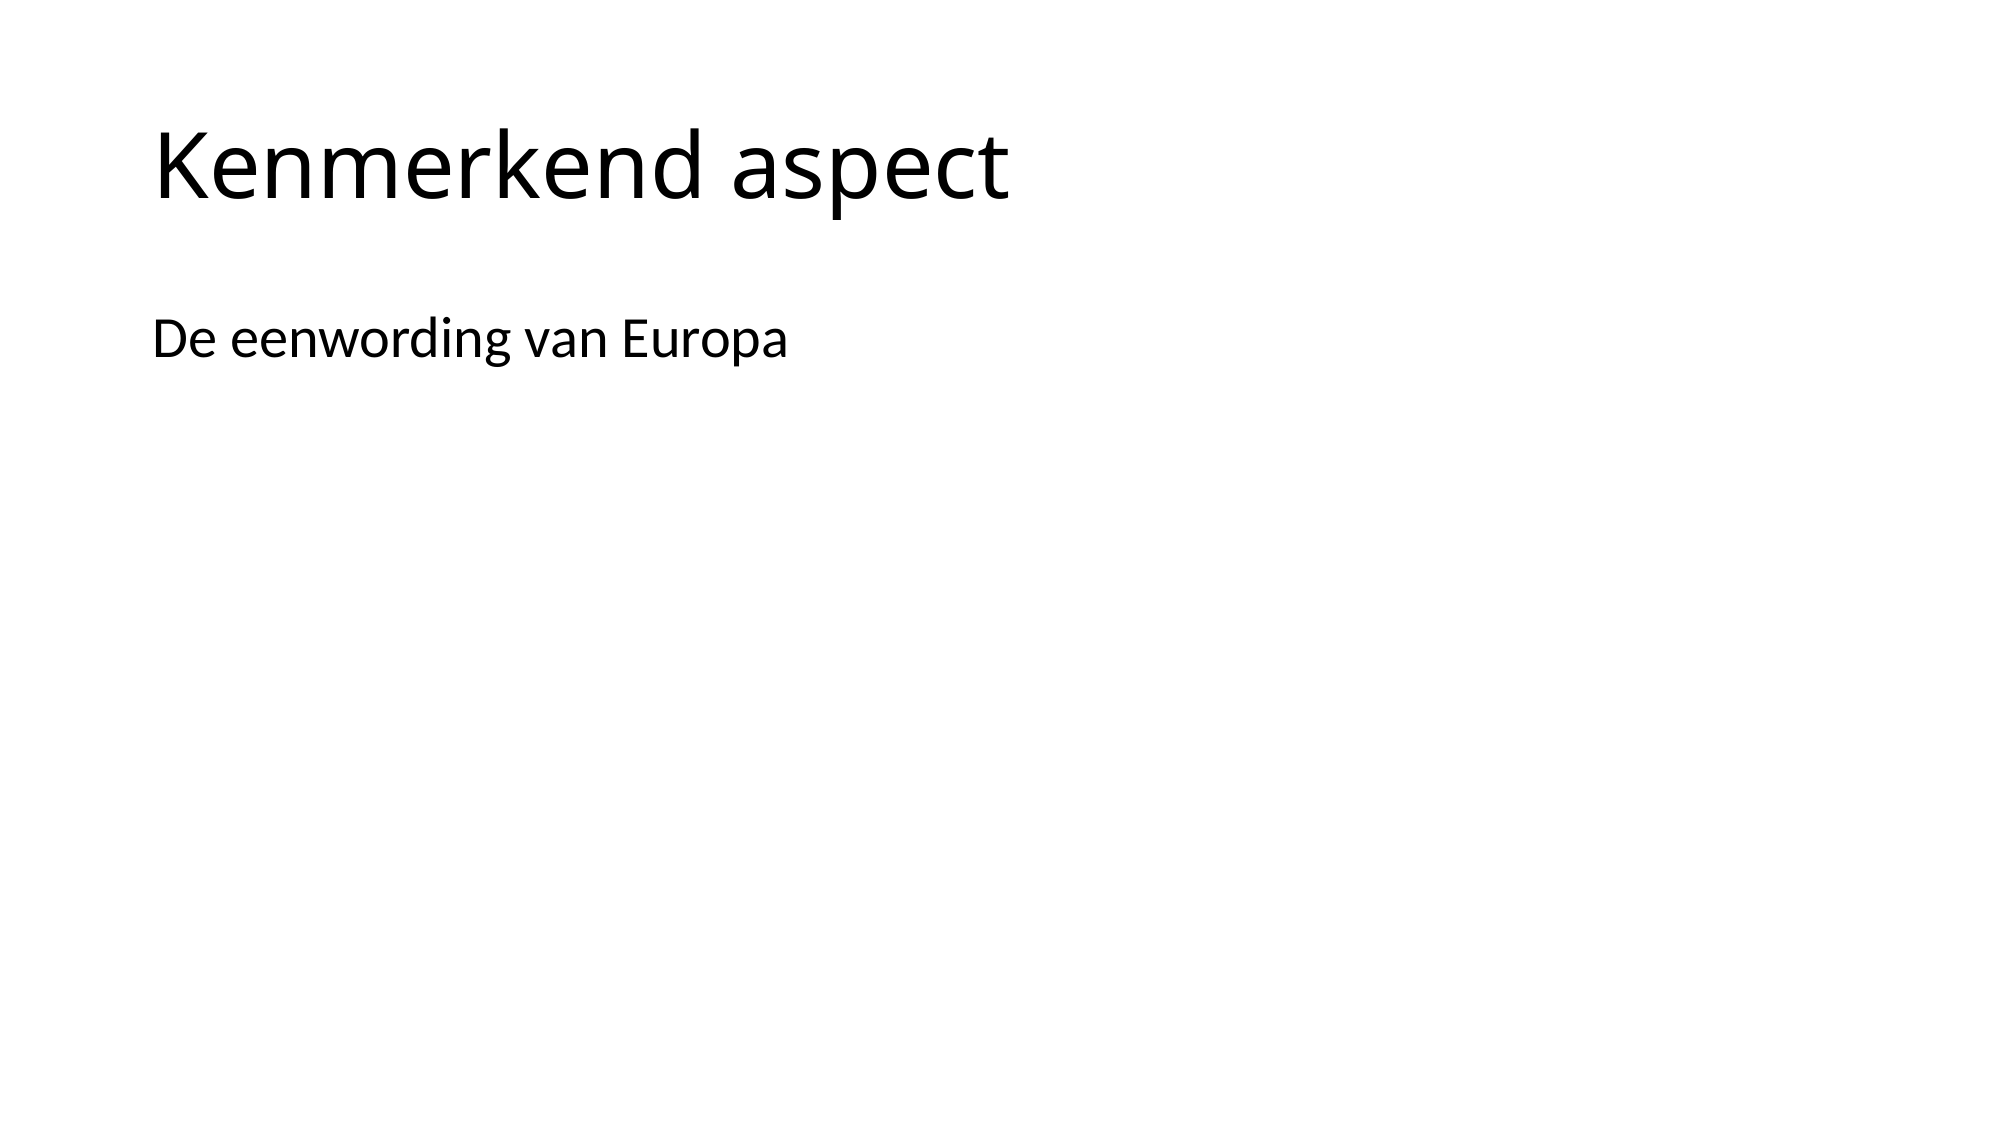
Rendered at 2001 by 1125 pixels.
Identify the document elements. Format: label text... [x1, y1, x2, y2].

list De eenwording van Europa [137, 299, 1863, 1014]
title Kenmerkend aspect [137, 59, 1863, 278]
